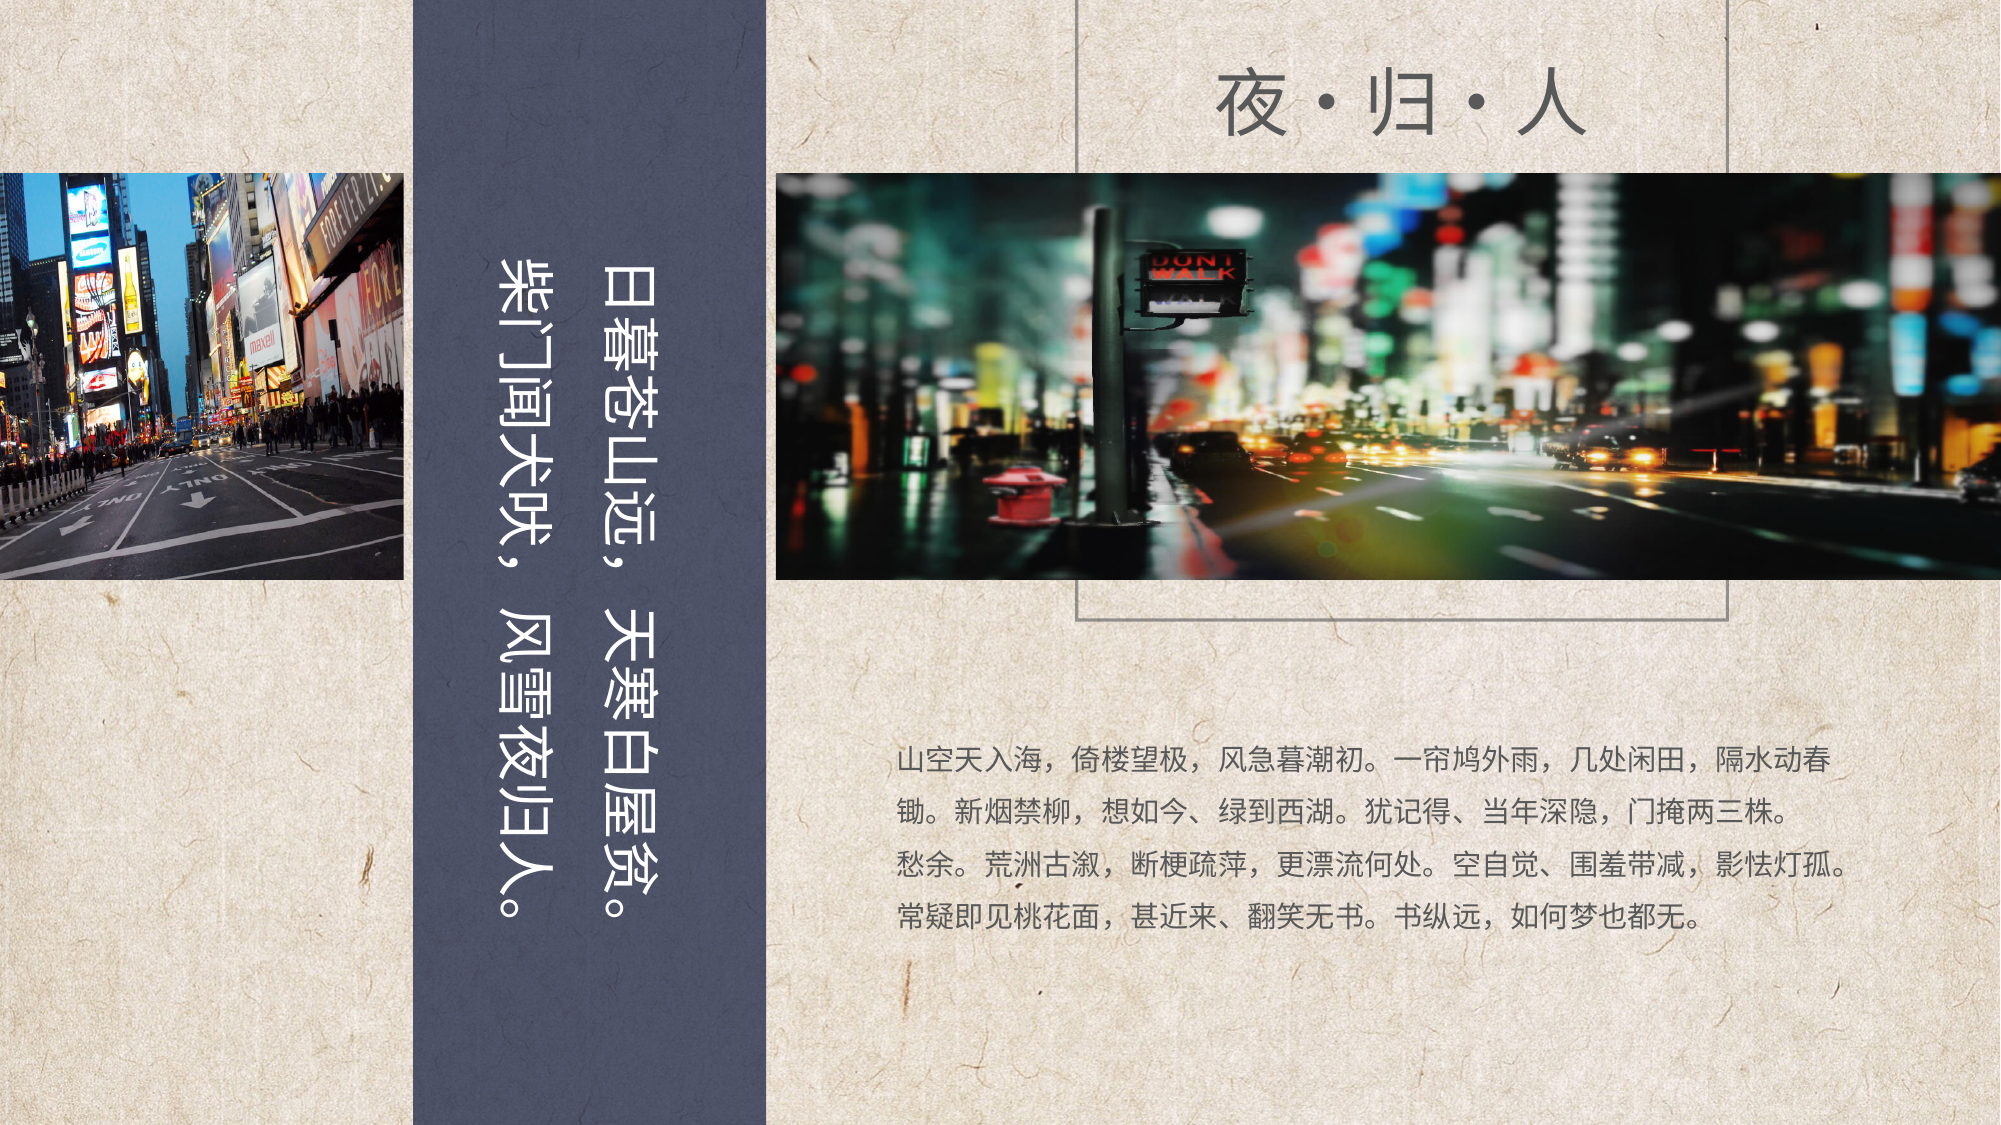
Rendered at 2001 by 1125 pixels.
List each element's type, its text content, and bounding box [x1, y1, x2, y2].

text_box [1076, 580, 1728, 621]
text_box [1076, 0, 1728, 173]
text_box [0, 173, 405, 580]
picture [767, 0, 2001, 1125]
text_box [412, 0, 767, 1125]
picture [0, 0, 412, 1125]
text_box [775, 173, 2000, 580]
text_box 日暮苍山远，天寒白屋贫。 柴门闻犬吠，风雪夜归人。 [468, 242, 711, 944]
text_box 山空天入海，倚楼望极，风急暮潮初。一帘鸠外雨，几处闲田，隔水动春锄。新烟禁柳，想如今、绿到西湖。犹记得、当年深隐，门掩两三株。 愁余。荒洲古溆，断梗疏萍，更漂流何处。空自觉、围羞带减，影怯灯孤。常疑即见桃花面，甚近来、翻笑无书。书纵远，如何梦也都无。 [881, 716, 1876, 941]
text_box 夜•归•人 [1184, 48, 1620, 153]
